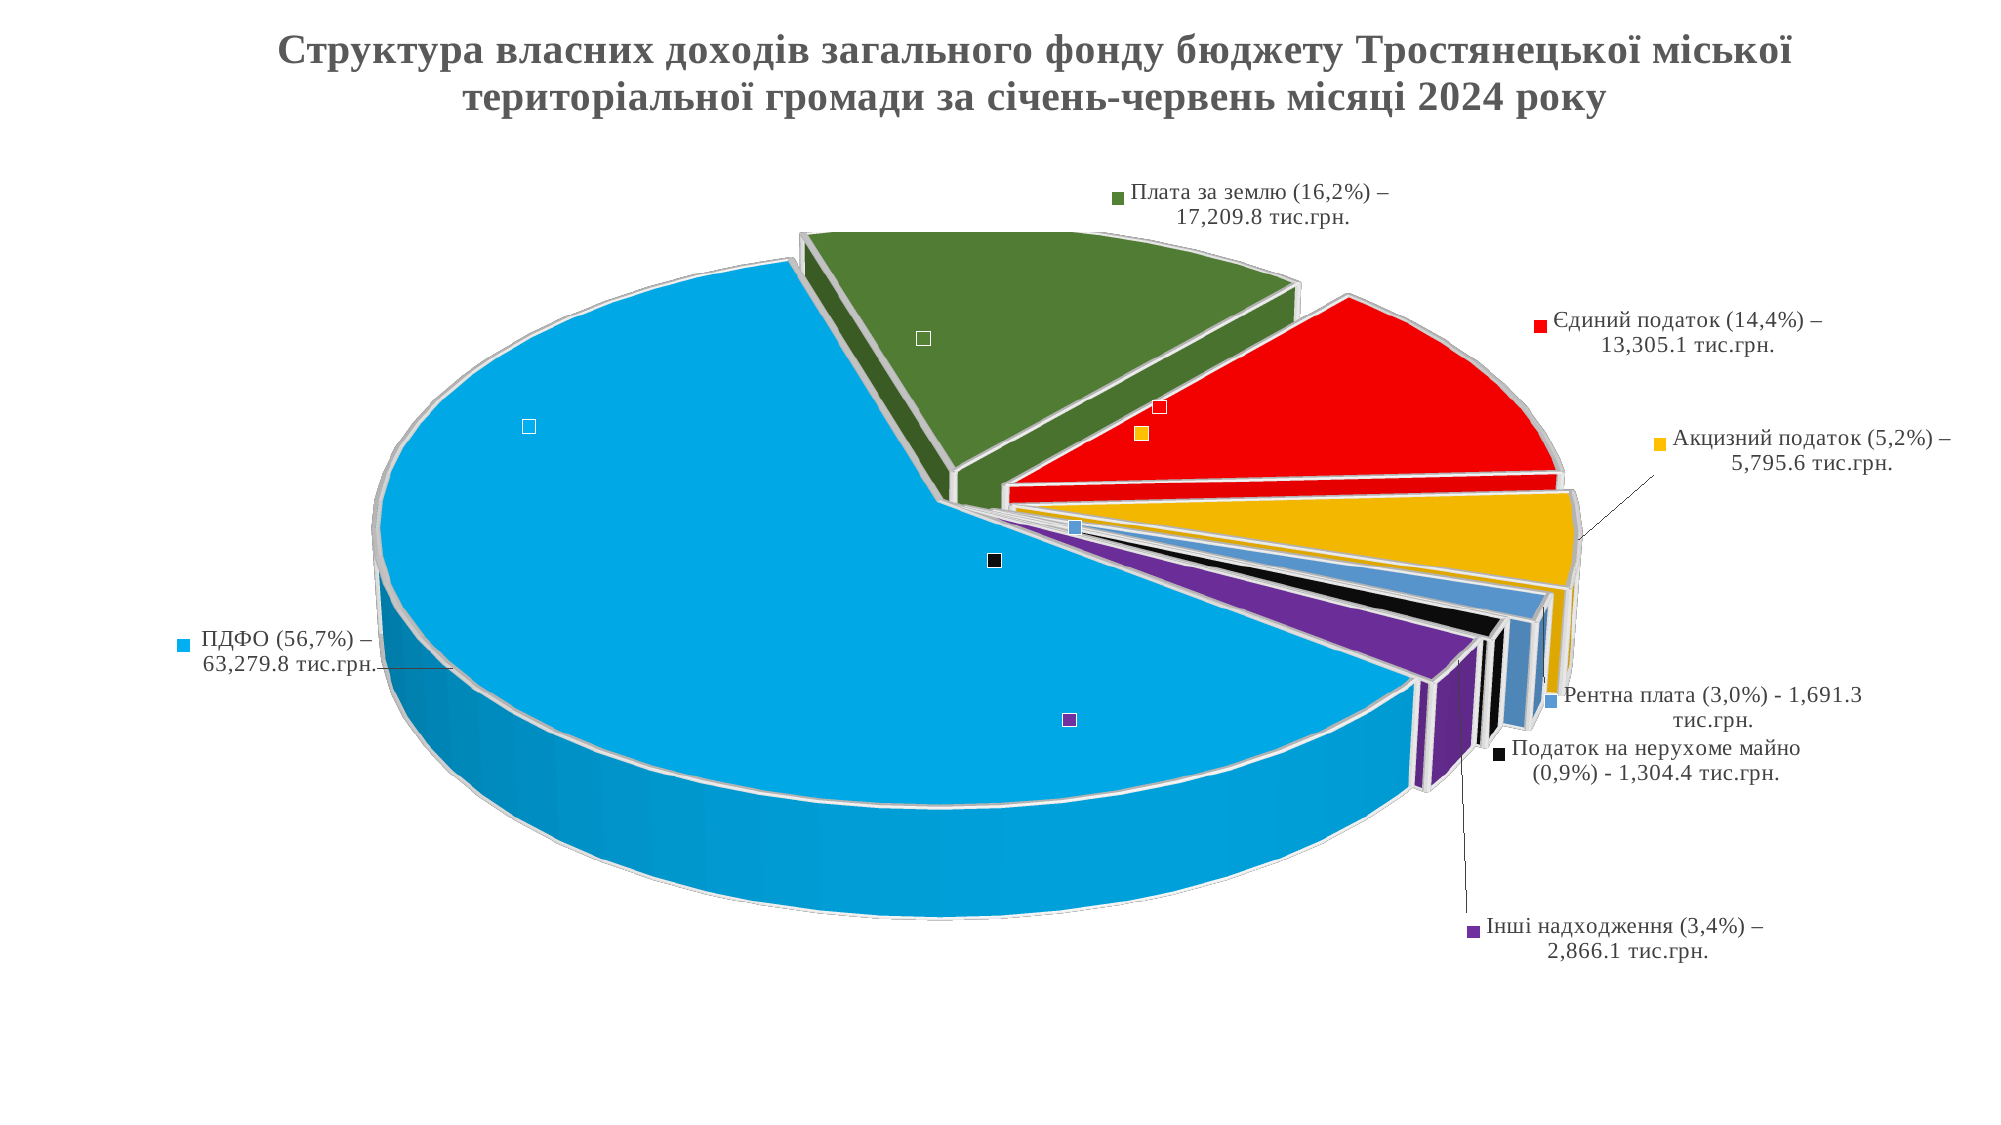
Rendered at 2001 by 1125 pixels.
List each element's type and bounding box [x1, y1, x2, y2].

chart [0, 0, 1962, 1125]
